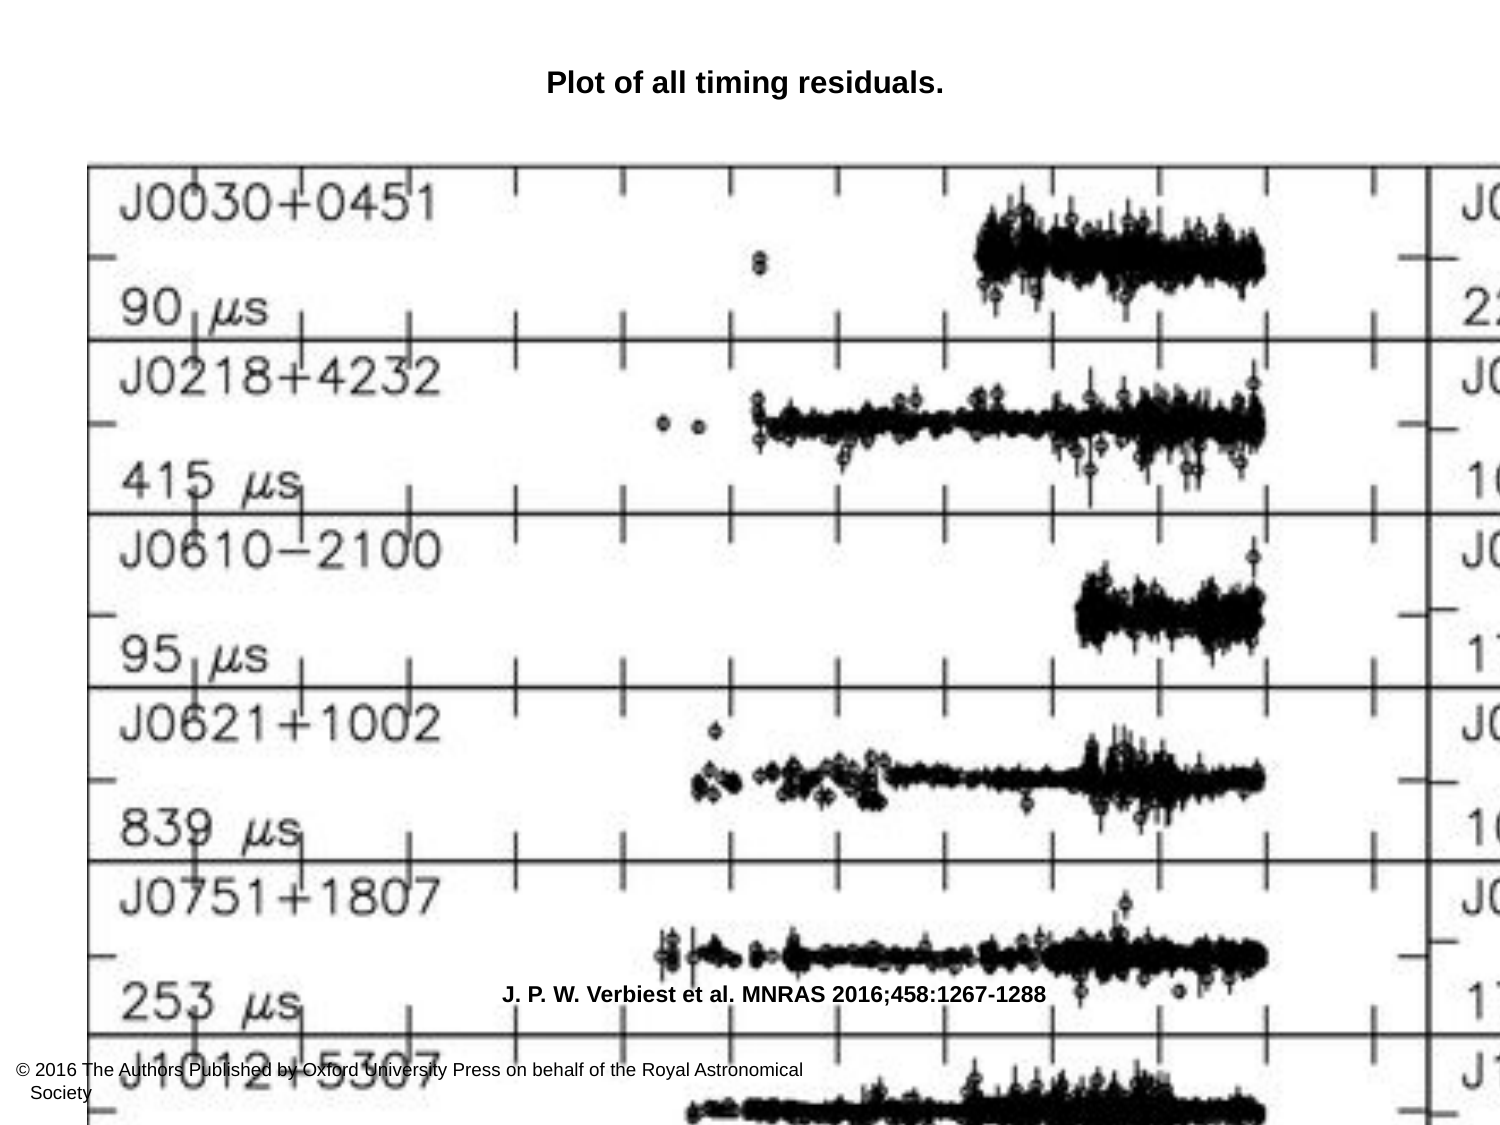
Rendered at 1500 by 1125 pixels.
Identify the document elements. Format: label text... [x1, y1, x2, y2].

text_box © 2016 The Authors Published by Oxford University Press on behalf of the Royal Astronomical Society [16, 1058, 80, 1125]
text_box Plot of all timing residuals. [53, 62, 1447, 131]
picture [87, 160, 1500, 1125]
